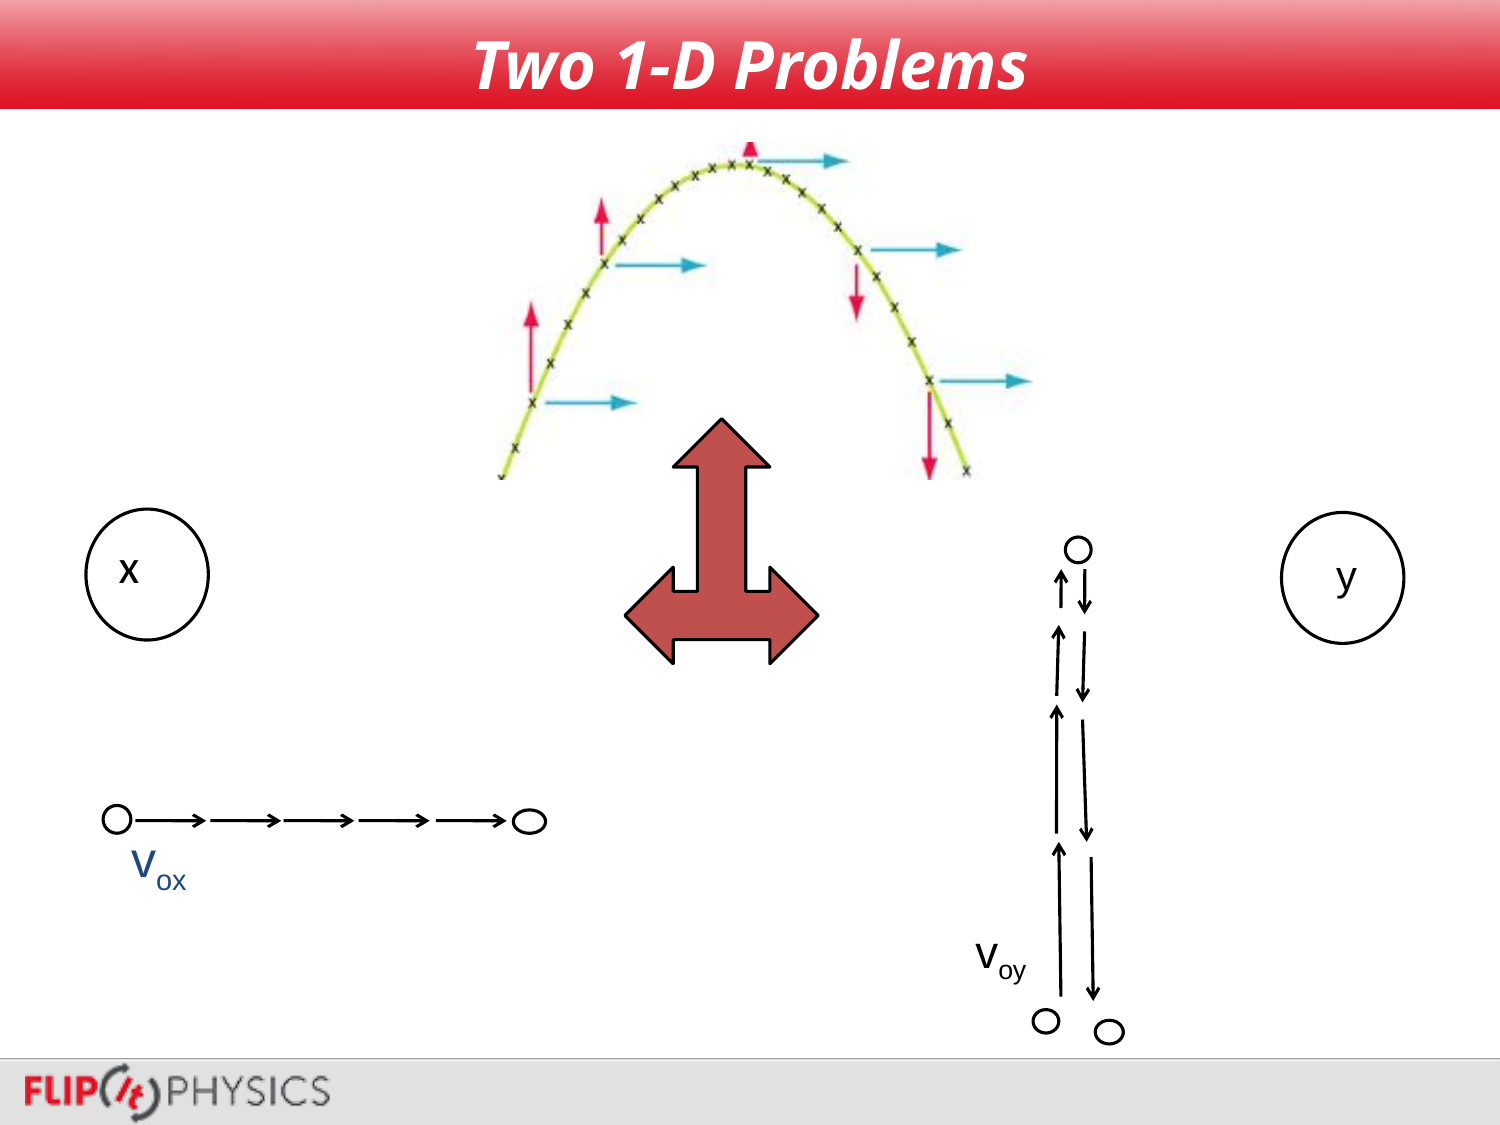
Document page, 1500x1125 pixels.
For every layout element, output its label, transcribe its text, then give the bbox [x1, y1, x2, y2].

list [496, 142, 1034, 480]
picture [0, 0, 1500, 109]
text_box vox [116, 820, 202, 904]
text_box [624, 488, 819, 664]
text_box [1047, 665, 1120, 669]
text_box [982, 917, 1138, 921]
text_box [1033, 1009, 1059, 1034]
picture [0, 1058, 1500, 1125]
text_box [1065, 536, 1092, 563]
text_box [513, 809, 546, 834]
text_box voy [960, 915, 1042, 993]
text_box [1281, 512, 1404, 644]
text_box y [1321, 541, 1373, 607]
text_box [1023, 778, 1147, 784]
text_box [1095, 1020, 1124, 1044]
text_box x [85, 509, 209, 641]
text_box [103, 805, 131, 834]
title Two 1-D Problems [75, 15, 1425, 91]
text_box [1019, 927, 1165, 931]
